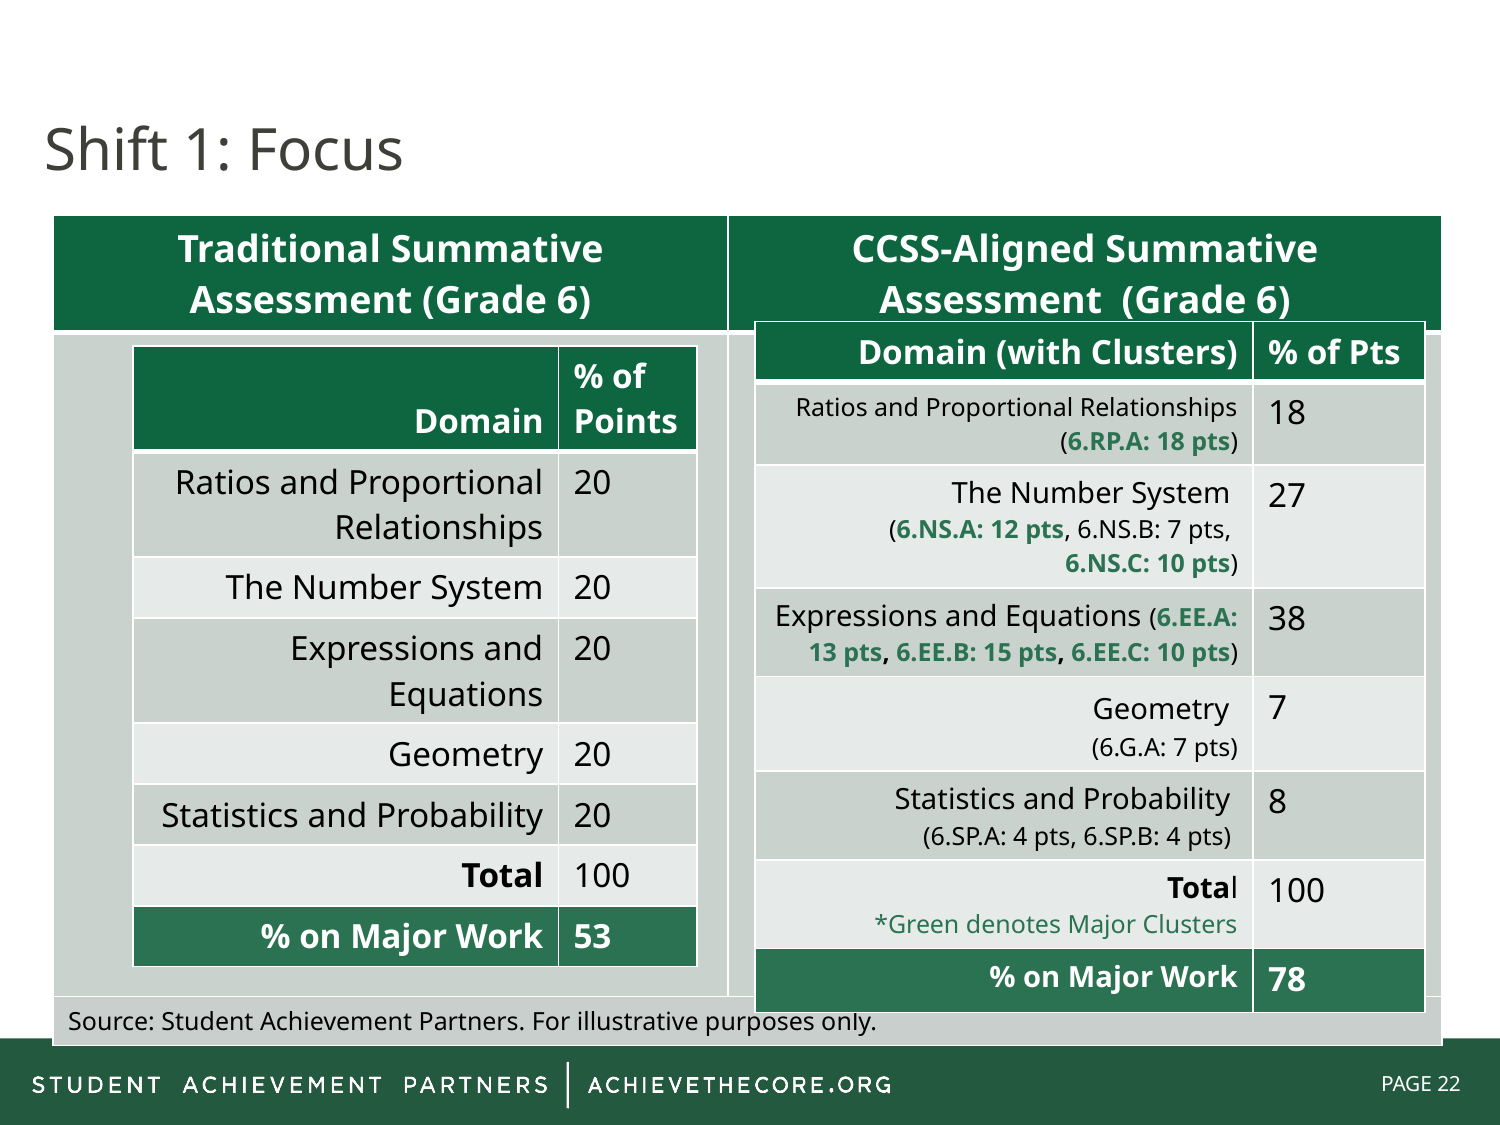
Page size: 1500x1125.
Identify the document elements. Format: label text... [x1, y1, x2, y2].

table_cell Total [134, 846, 558, 905]
table_header % of Points [559, 347, 696, 449]
table_cell 20 [559, 619, 696, 722]
table_cell Total *Green denotes Major Clusters [756, 861, 1252, 948]
table_cell Geometry [134, 724, 558, 783]
table_cell % on Major Work [134, 907, 558, 966]
picture [12, 1055, 911, 1112]
table_cell 78 [1254, 949, 1424, 1012]
table_cell Geometry (6.G.A: 7 pts) [756, 677, 1252, 770]
table_cell 27 [1254, 466, 1424, 587]
table_cell 100 [1254, 861, 1424, 948]
table_header CCSS-Aligned Summative Assessment (Grade 6) [729, 216, 1441, 330]
table_cell 20 [559, 454, 696, 556]
table_cell 20 [559, 558, 696, 617]
table_cell 20 [559, 785, 696, 844]
table_cell Ratios and Proportional Relationships [134, 454, 558, 556]
title Shift 1: Focus [29, 23, 1460, 212]
table_header % of Pts [1254, 322, 1424, 379]
table_cell 7 [1254, 677, 1424, 770]
table_cell 18 [1254, 385, 1424, 464]
table_cell 53 [559, 907, 696, 966]
table_cell Statistics and Probability [134, 785, 558, 844]
table_cell [729, 335, 754, 996]
table_cell 20 [559, 724, 696, 783]
table_cell Expressions and Equations (6.EE.A: 13 pts, 6.EE.B: 15 pts, 6.EE.C: 10 pts) [756, 589, 1252, 676]
table_cell [1426, 335, 1441, 996]
table_cell % on Major Work [756, 949, 1252, 1012]
table_cell Statistics and Probability (6.SP.A: 4 pts, 6.SP.B: 4 pts) [756, 772, 1252, 859]
table_cell 38 [1254, 589, 1424, 676]
table_cell Source: Student Achievement Partners. For illustrative purposes only. [54, 997, 1441, 1045]
table_cell 8 [1254, 772, 1424, 859]
table_cell Ratios and Proportional Relationships (6.RP.A: 18 pts) [756, 385, 1252, 464]
table_cell [54, 335, 727, 996]
table_header Traditional Summative Assessment (Grade 6) [54, 216, 727, 330]
table_cell The Number System [134, 558, 558, 617]
table_cell 100 [559, 846, 696, 905]
table_cell The Number System (6.NS.A: 12 pts, 6.NS.B: 7 pts, 6.NS.C: 10 pts) [756, 466, 1252, 587]
table_header Domain (with Clusters) [756, 322, 1252, 379]
table_cell Expressions and Equations [134, 619, 558, 722]
table_header Domain [134, 347, 558, 449]
